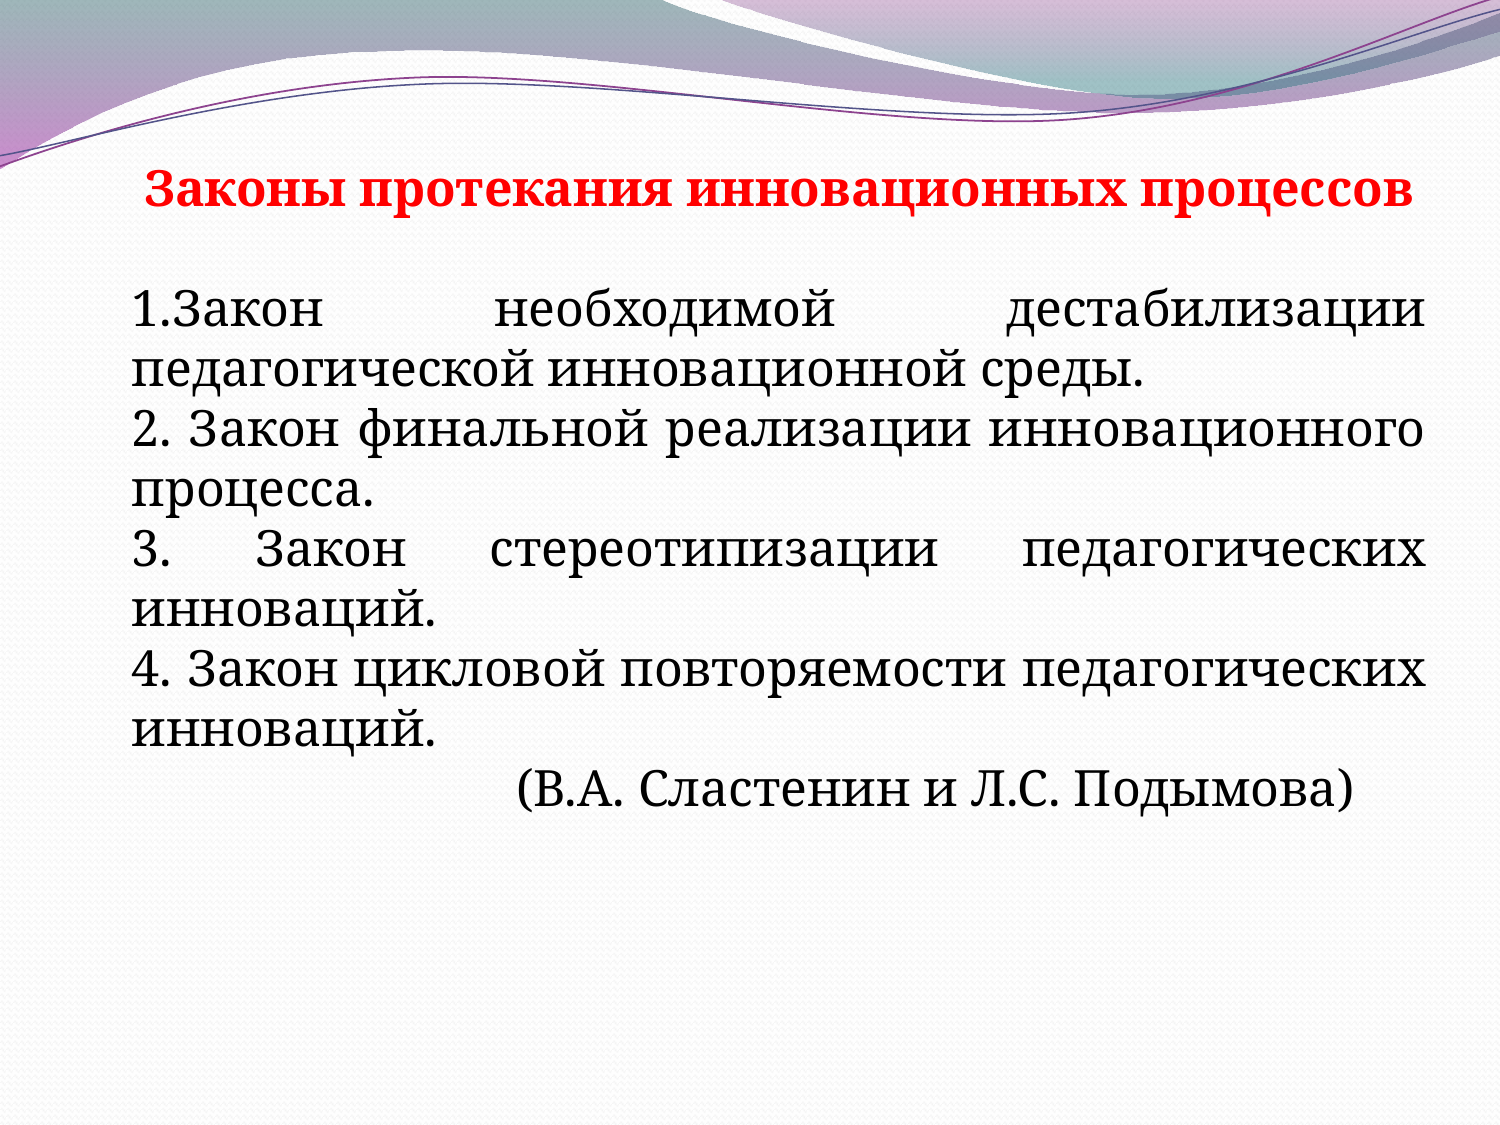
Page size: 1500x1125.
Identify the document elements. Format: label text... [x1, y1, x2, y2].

text_box Законы протекания инновационных процессов 1.Закон необходимой дестабилизации педагогической инновационной среды. 2. Закон финальной реализации инновационного процесса. 3. Закон стереотипизации педагогических инноваций. 4. Закон цикловой повторяемости педагогических инноваций. (В.А. Сластенин и Л.С. Подымова) [117, 148, 1442, 824]
